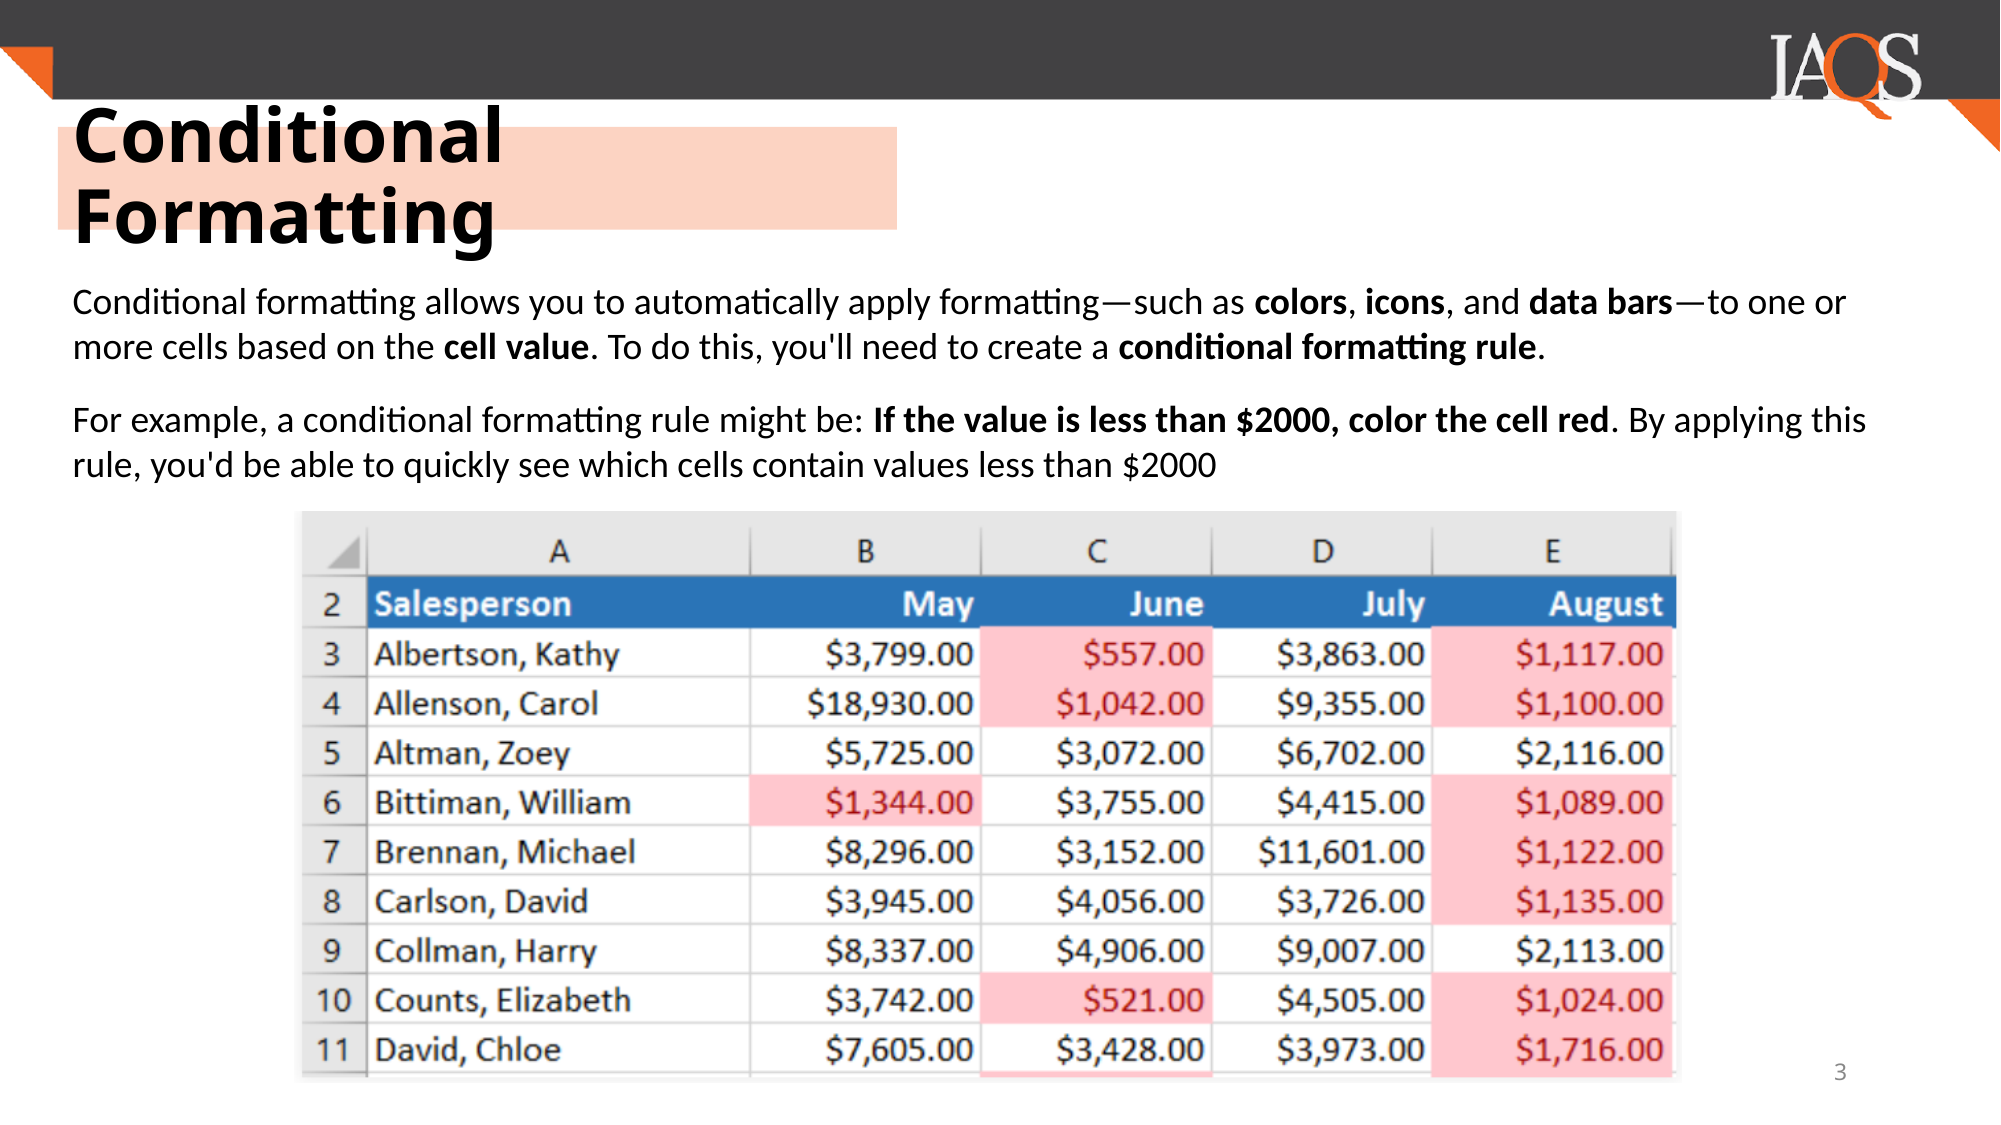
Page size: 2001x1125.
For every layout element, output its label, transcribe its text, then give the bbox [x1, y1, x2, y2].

title Conditional Formatting [57, 126, 897, 230]
picture [294, 511, 1683, 1083]
picture [0, 0, 2000, 152]
text_box Conditional formatting allows you to automatically apply formatting—such as colors, icons, and data bars—to one or more cells based on the cell value. To do this, you'll need to create a conditional formatting rule. For example, a conditional formatting rule might be: If the value is less than $2000, color the cell red. By applying this rule, you'd be able to quickly see which cells contain values less than $2000 [57, 269, 1923, 493]
slide_number ‹#› [1412, 1042, 1863, 1103]
